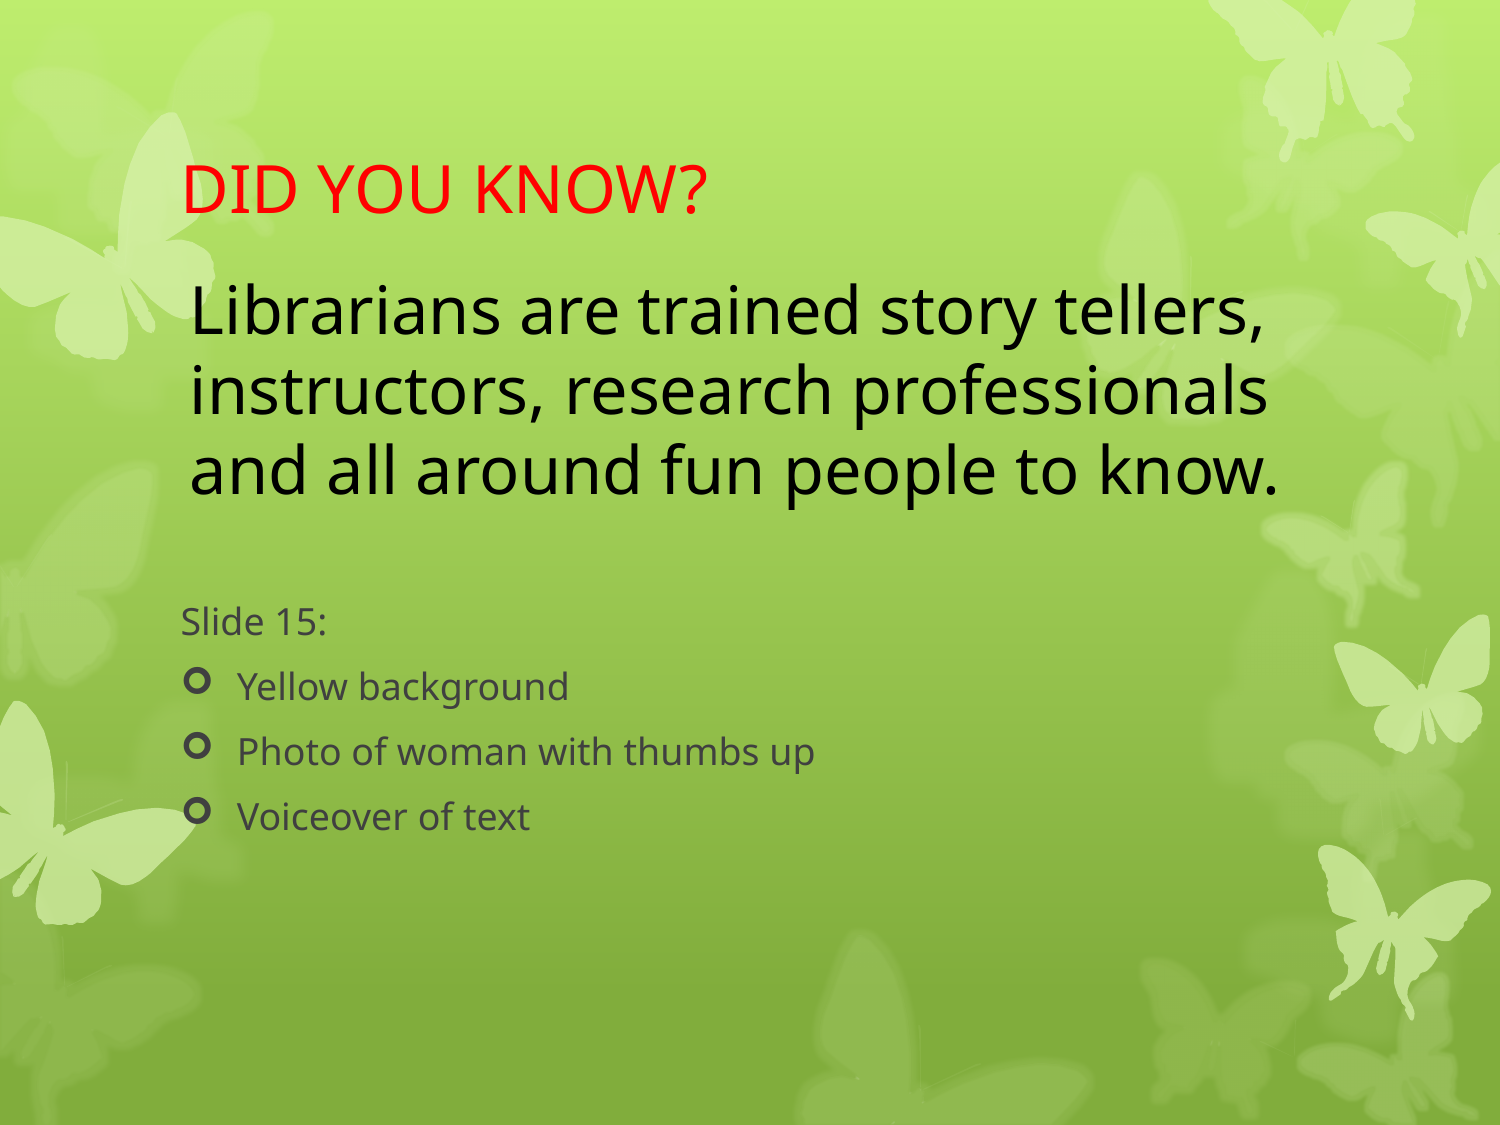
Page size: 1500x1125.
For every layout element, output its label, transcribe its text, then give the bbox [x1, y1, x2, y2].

title DID YOU KNOW? [165, 110, 1335, 263]
text_box Librarians are trained story tellers, instructors, research professionals and all around fun people to know. [174, 212, 1344, 563]
list Slide 15: Yellow background Photo of woman with thumbs up Voiceover of text [165, 474, 1335, 962]
